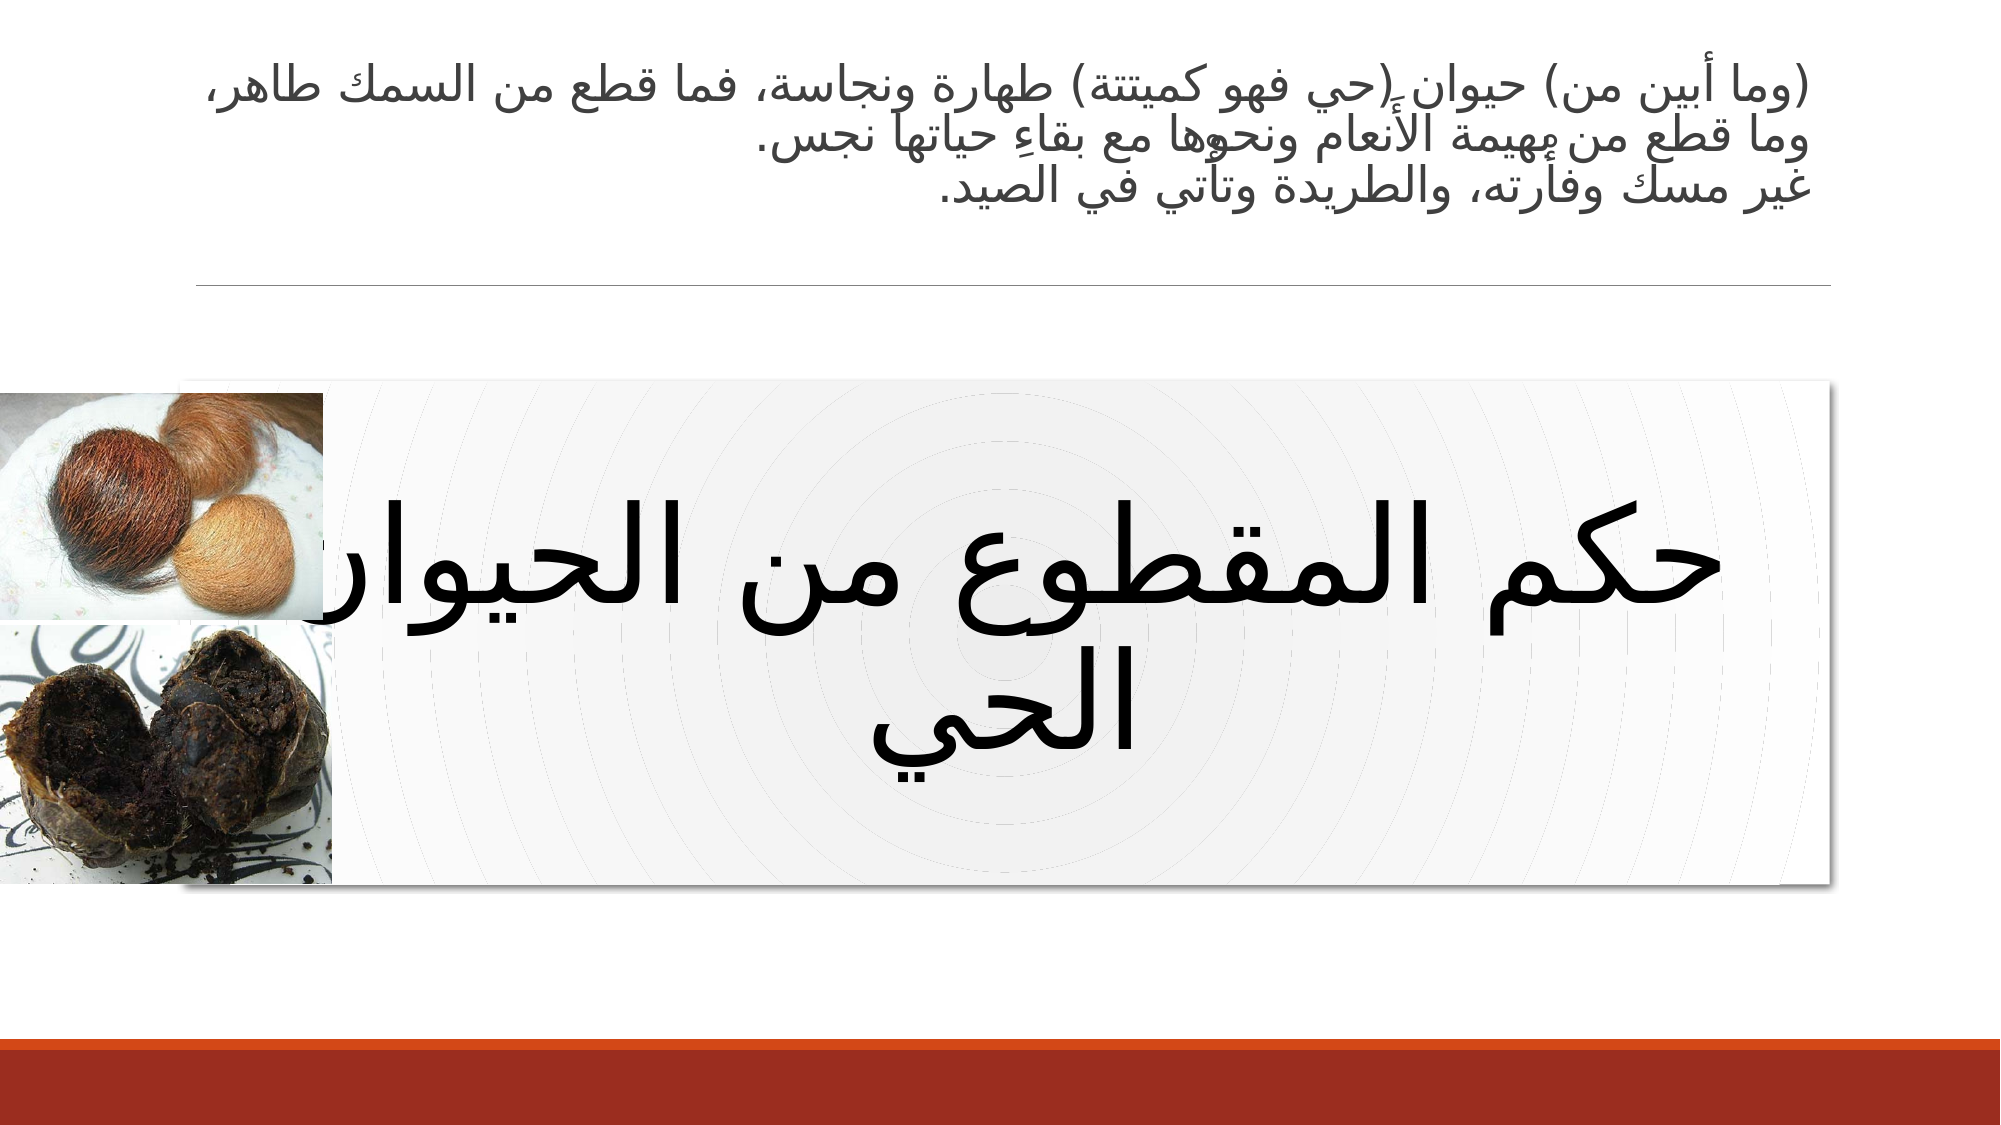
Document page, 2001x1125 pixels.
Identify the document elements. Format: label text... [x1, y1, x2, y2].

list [179, 302, 1831, 964]
picture [0, 392, 324, 620]
title (وما أبين من) حيوان (حي فهو كميتتة) طهارة ونجاسة، فما قطع من السمك طاهر، وما قطع من بهيمة الأَنعام ونحوها مع بقاءِ حياتها نجس. غير مسك وفأْرته، والطريدة وتأْتي في الصيد. [188, 0, 1827, 281]
picture [0, 625, 332, 884]
